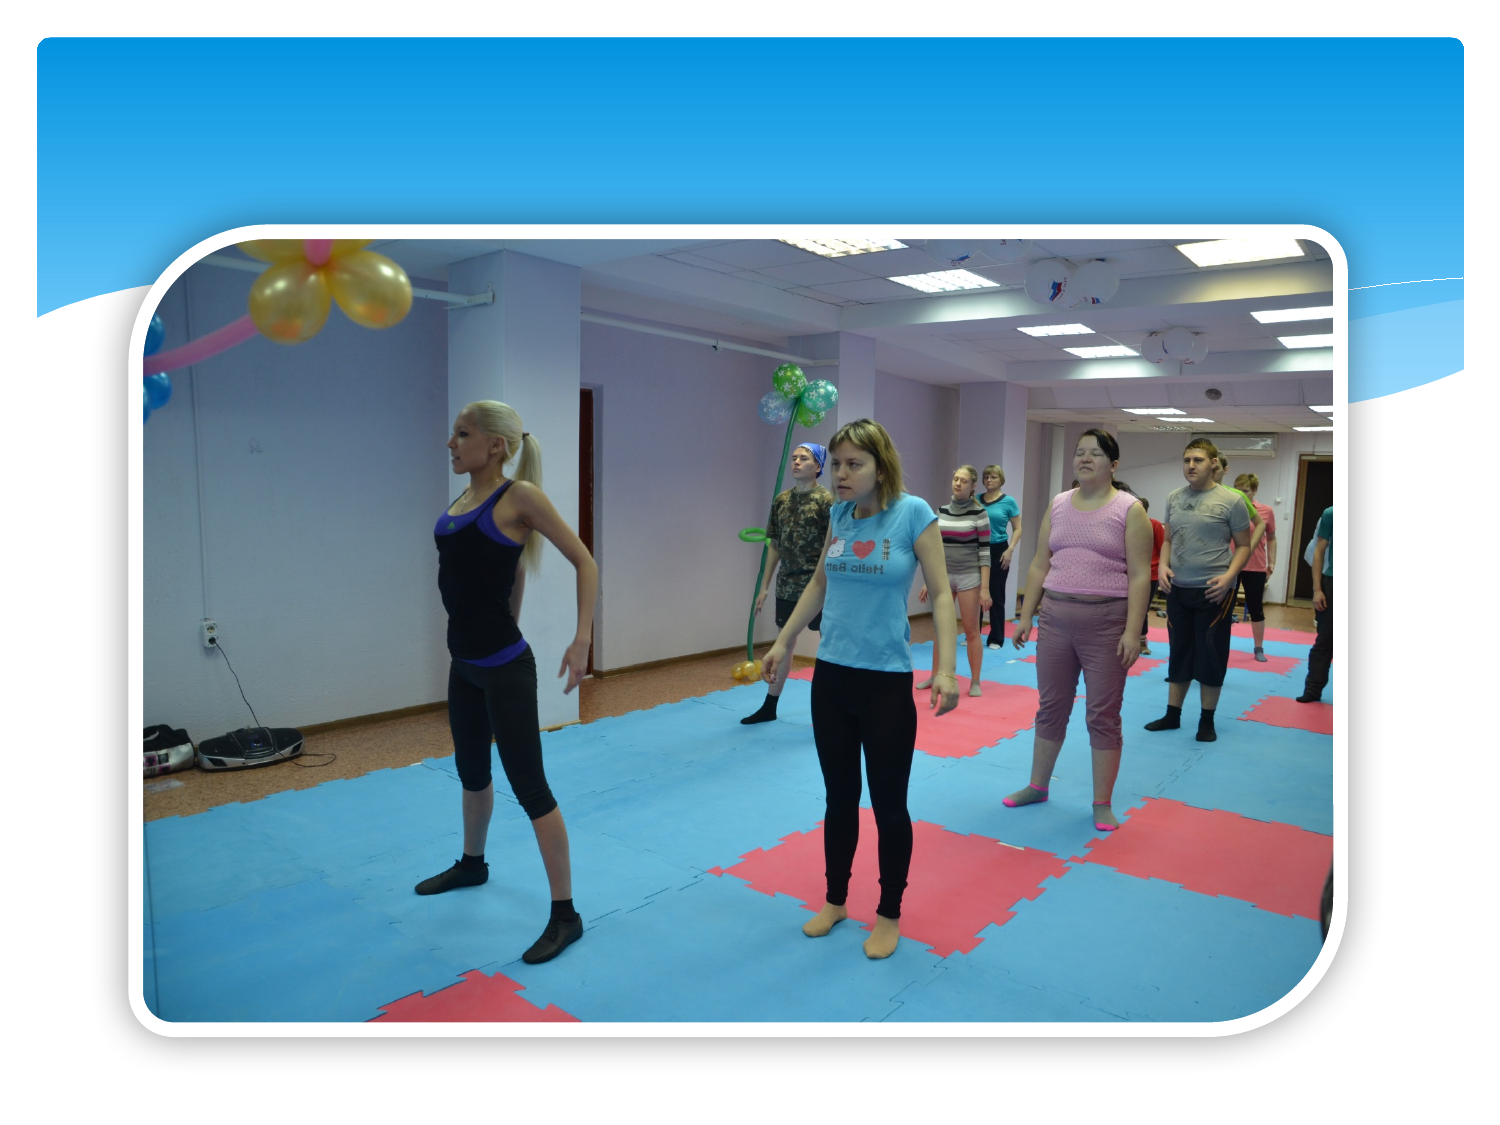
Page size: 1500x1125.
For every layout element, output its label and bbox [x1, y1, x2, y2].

picture [135, 231, 1341, 1030]
title [75, 55, 1425, 261]
